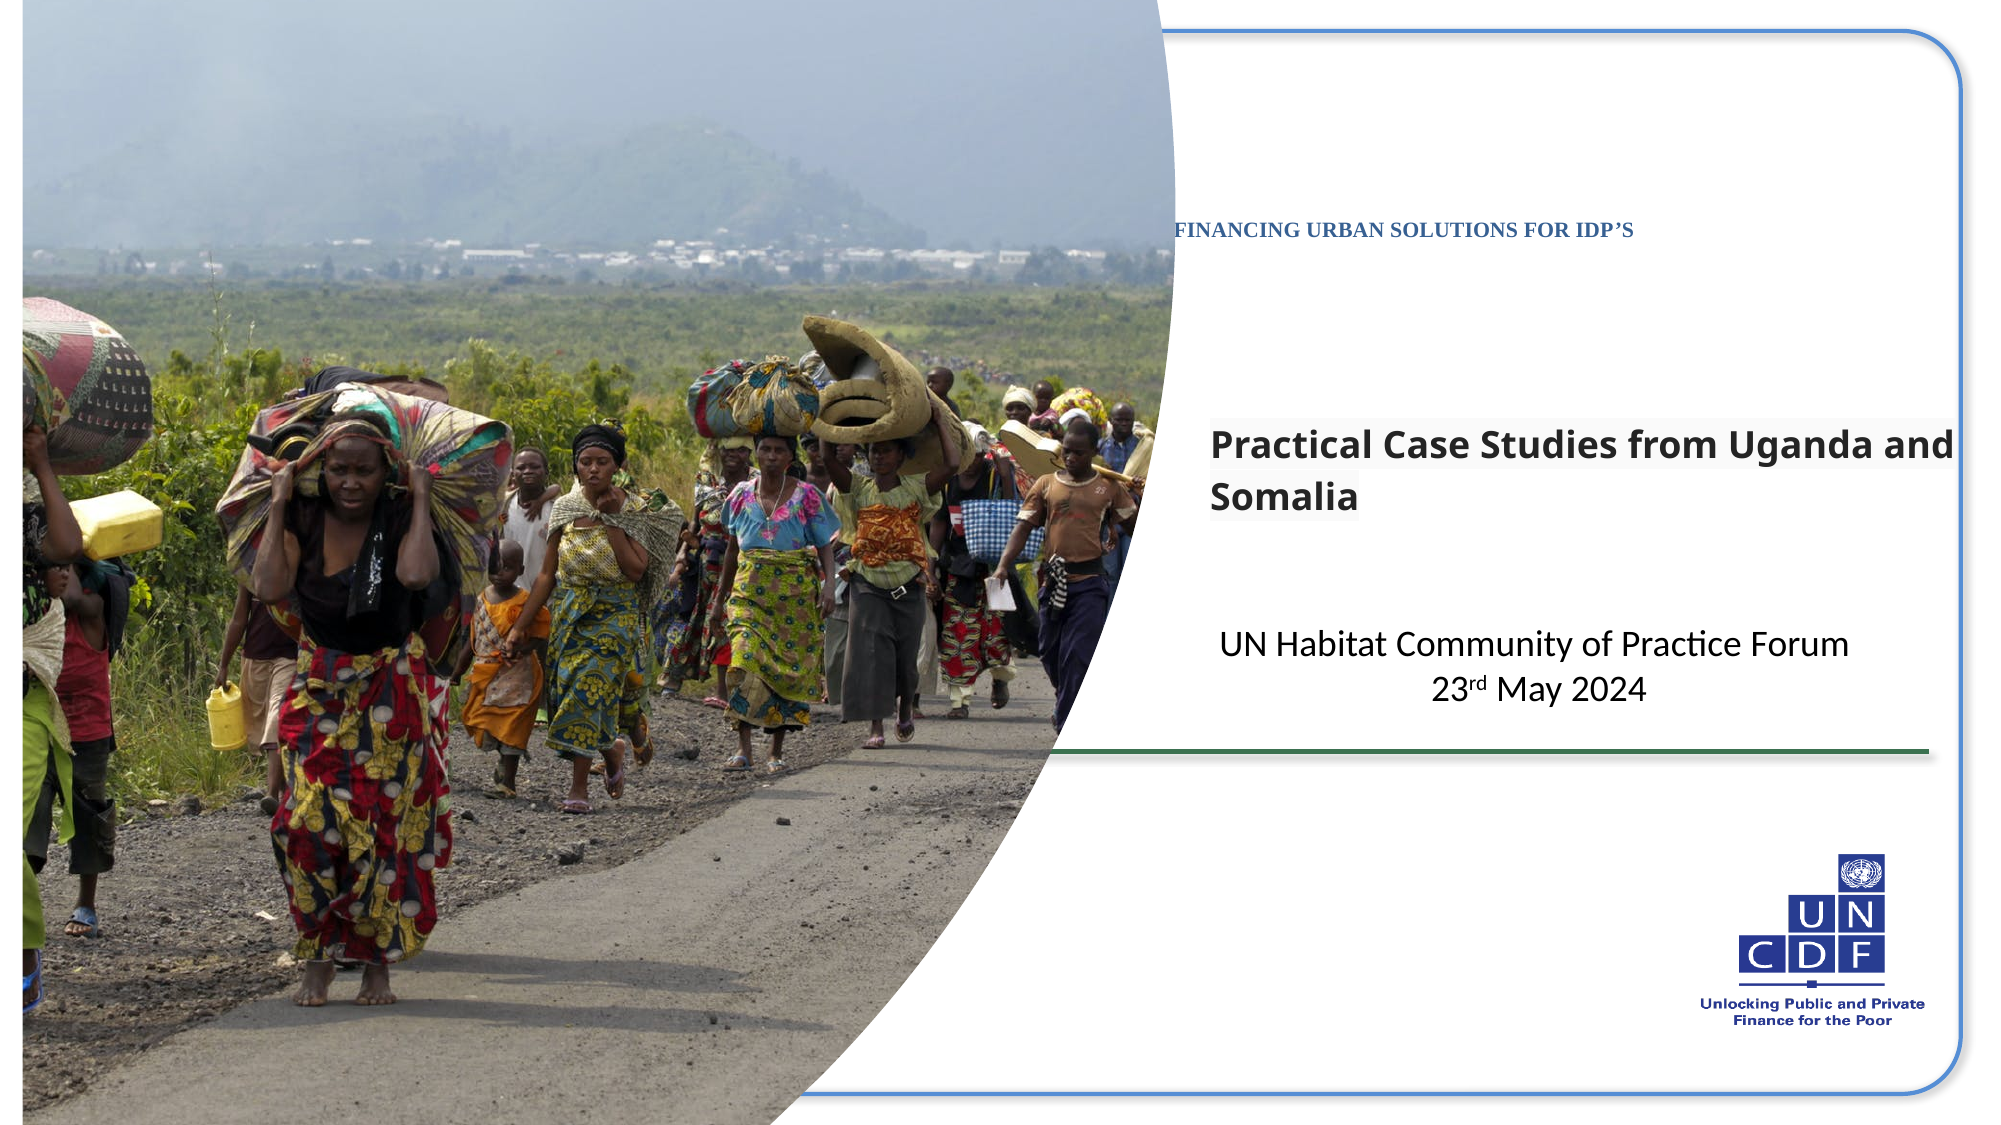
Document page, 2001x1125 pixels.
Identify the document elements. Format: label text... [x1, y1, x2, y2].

picture [22, 0, 1176, 1125]
text_box UN Habitat Community of Practice Forum 23rd May 2024 [1195, 611, 1874, 717]
text_box Practical Case Studies from Uganda and Somalia [1195, 406, 2000, 525]
picture [1655, 824, 1959, 1043]
title Financing Urban Solutions for IDP’s [1180, 58, 1963, 276]
